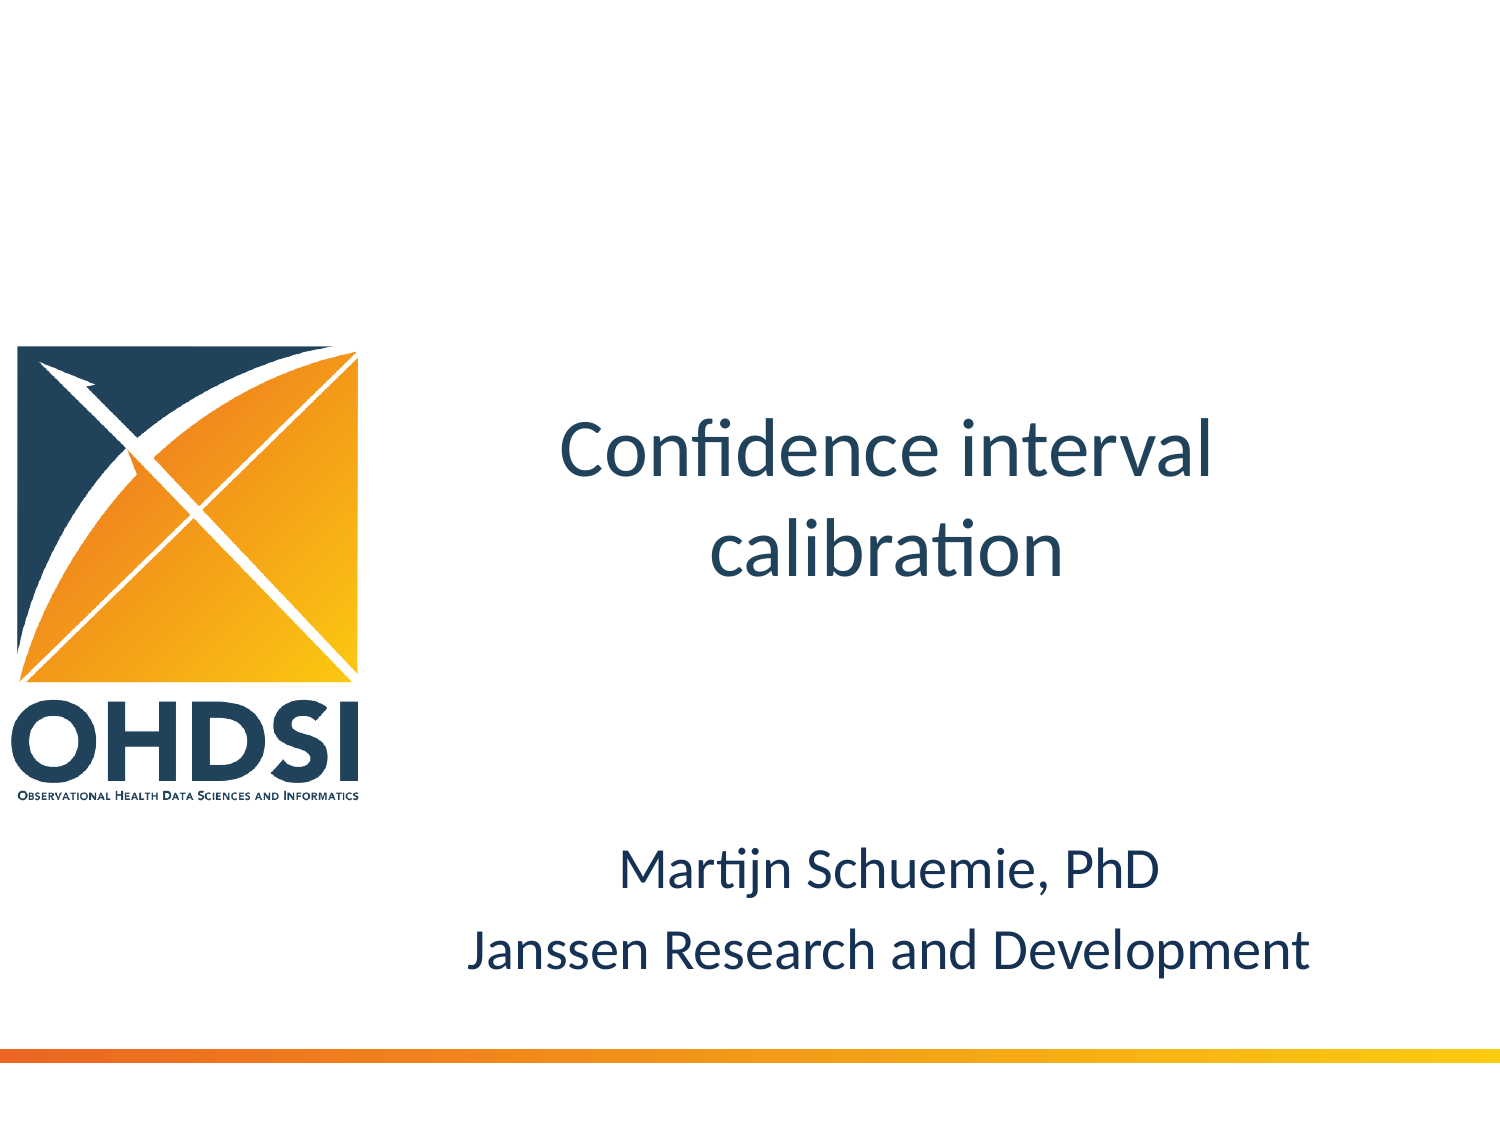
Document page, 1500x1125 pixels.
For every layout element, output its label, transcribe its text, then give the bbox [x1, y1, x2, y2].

subtitle Martijn Schuemie, PhD Janssen Research and Development [389, 822, 1390, 1110]
title Confidence interval calibration [387, 349, 1388, 638]
picture [0, 307, 403, 838]
